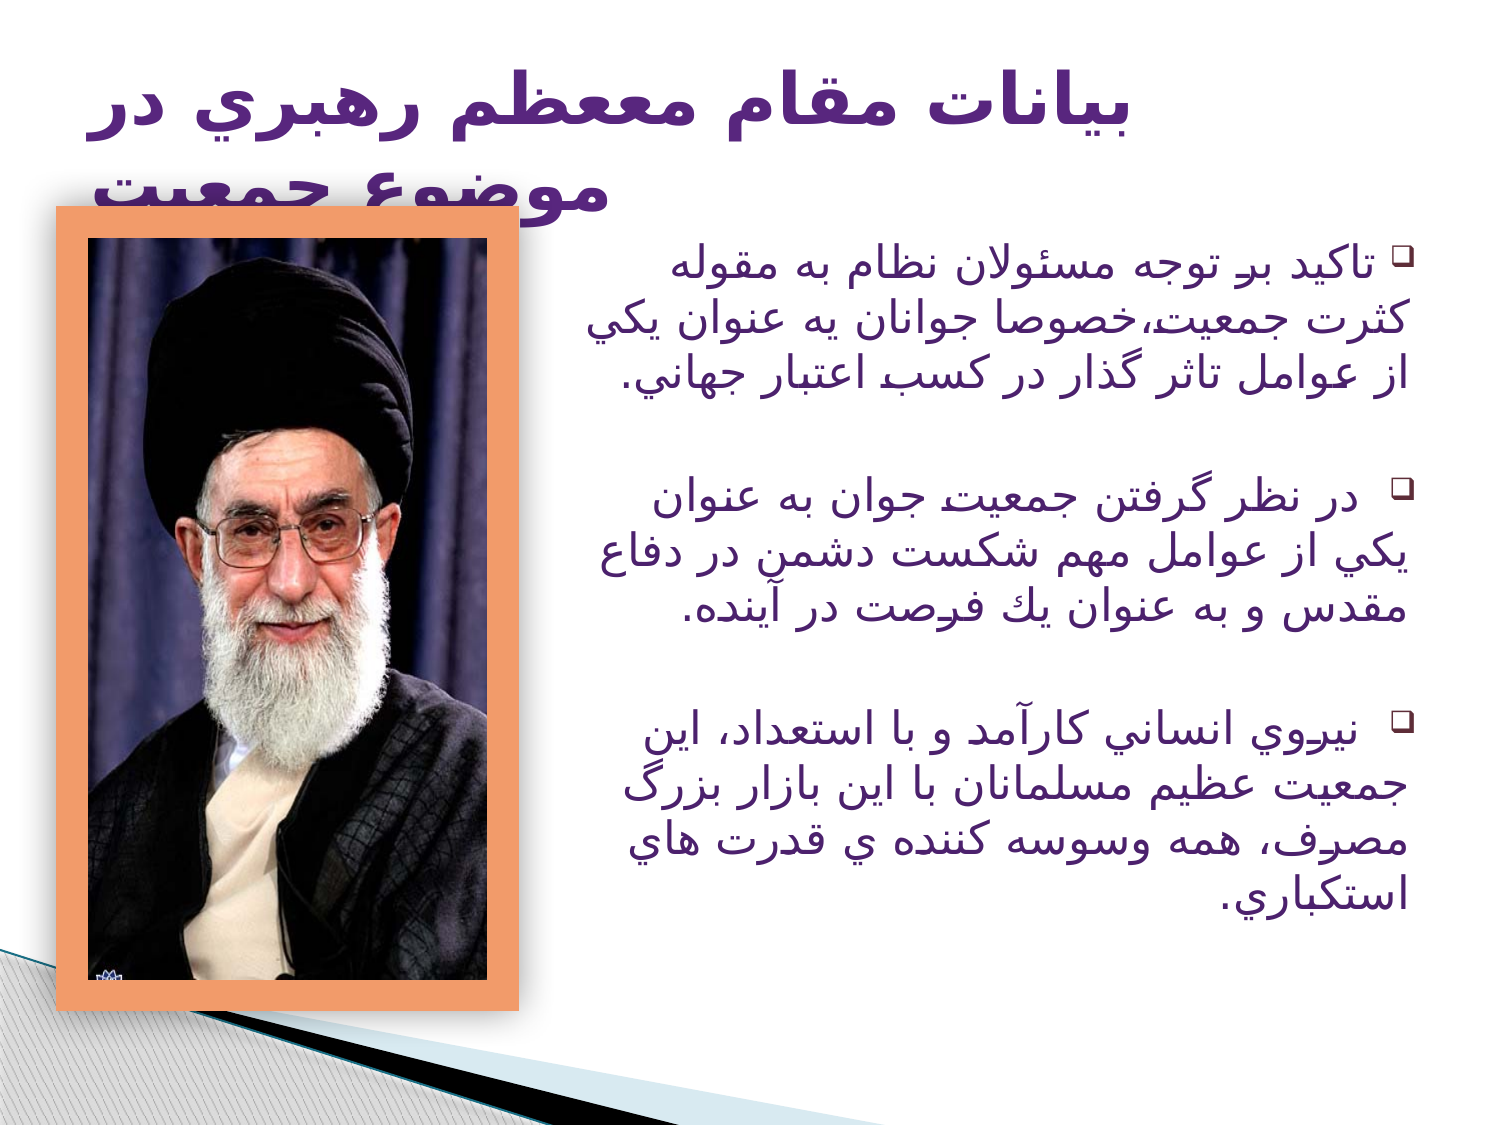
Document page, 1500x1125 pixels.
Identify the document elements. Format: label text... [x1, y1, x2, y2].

list تاكيد بر توجه مسئولان نظام به مقوله كثرت جمعيت،‌خصوصا جوانان يه عنوان يكي از عوامل تاثر گذار در كسب اعتبار جهاني. در نظر گرفتن جمعيت جوان به عنوان يكي از عوامل مهم شكست دشمن در دفاع مقدس و به عنوان يك فرصت در آينده. نيروي انساني كارآمد و با استعداد، اين جمعيت عظيم مسلمانان با اين بازار بزرگ مصرف، همه وسوسه كننده ي قدرت هاي استكباري. [562, 233, 1425, 1013]
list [87, 237, 488, 981]
title بيانات مقام مععظم رهبري در موضوع جمعيت [75, 45, 1425, 233]
